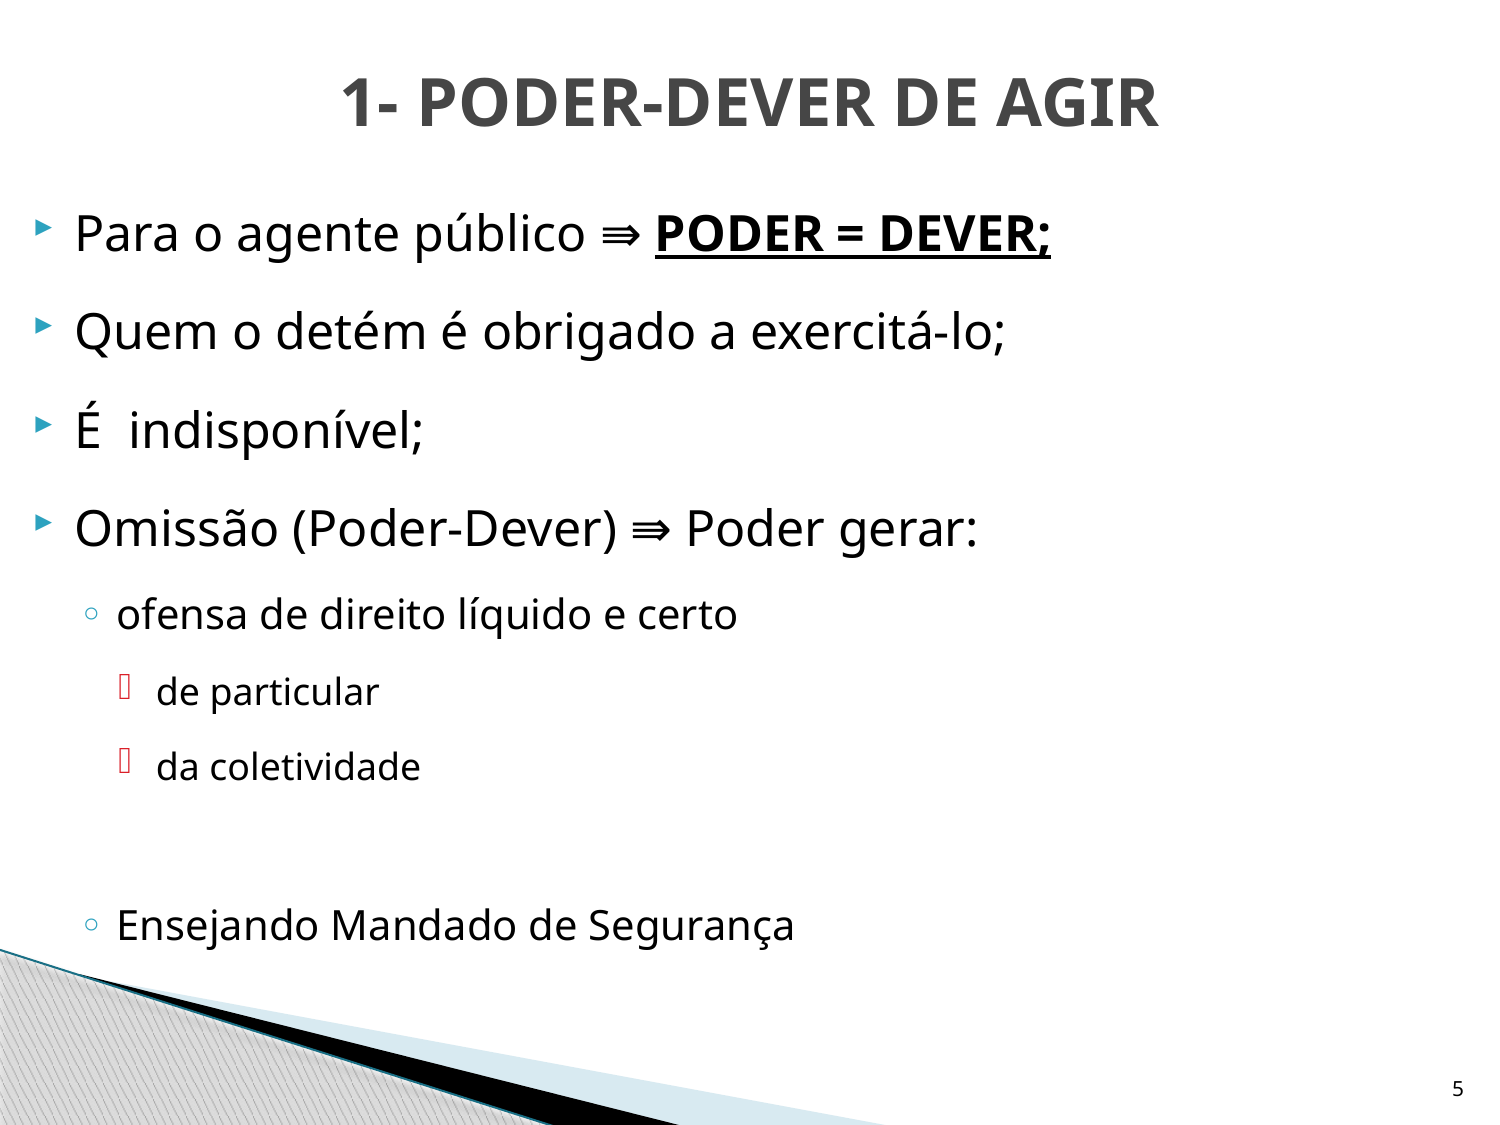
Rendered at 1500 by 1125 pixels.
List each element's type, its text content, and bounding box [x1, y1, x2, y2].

list Para o agente público ⇛ PODER = DEVER; Quem o detém é obrigado a exercitá-lo; É indisponível; Omissão (Poder-Dever) ⇛ Poder gerar: ofensa de direito líquido e certo de particular da coletividade Ensejando Mandado de Segurança [0, 164, 1500, 1043]
title 1- PODER-DEVER DE AGIR [0, 35, 1500, 164]
slide_number 5 [1418, 1051, 1479, 1112]
